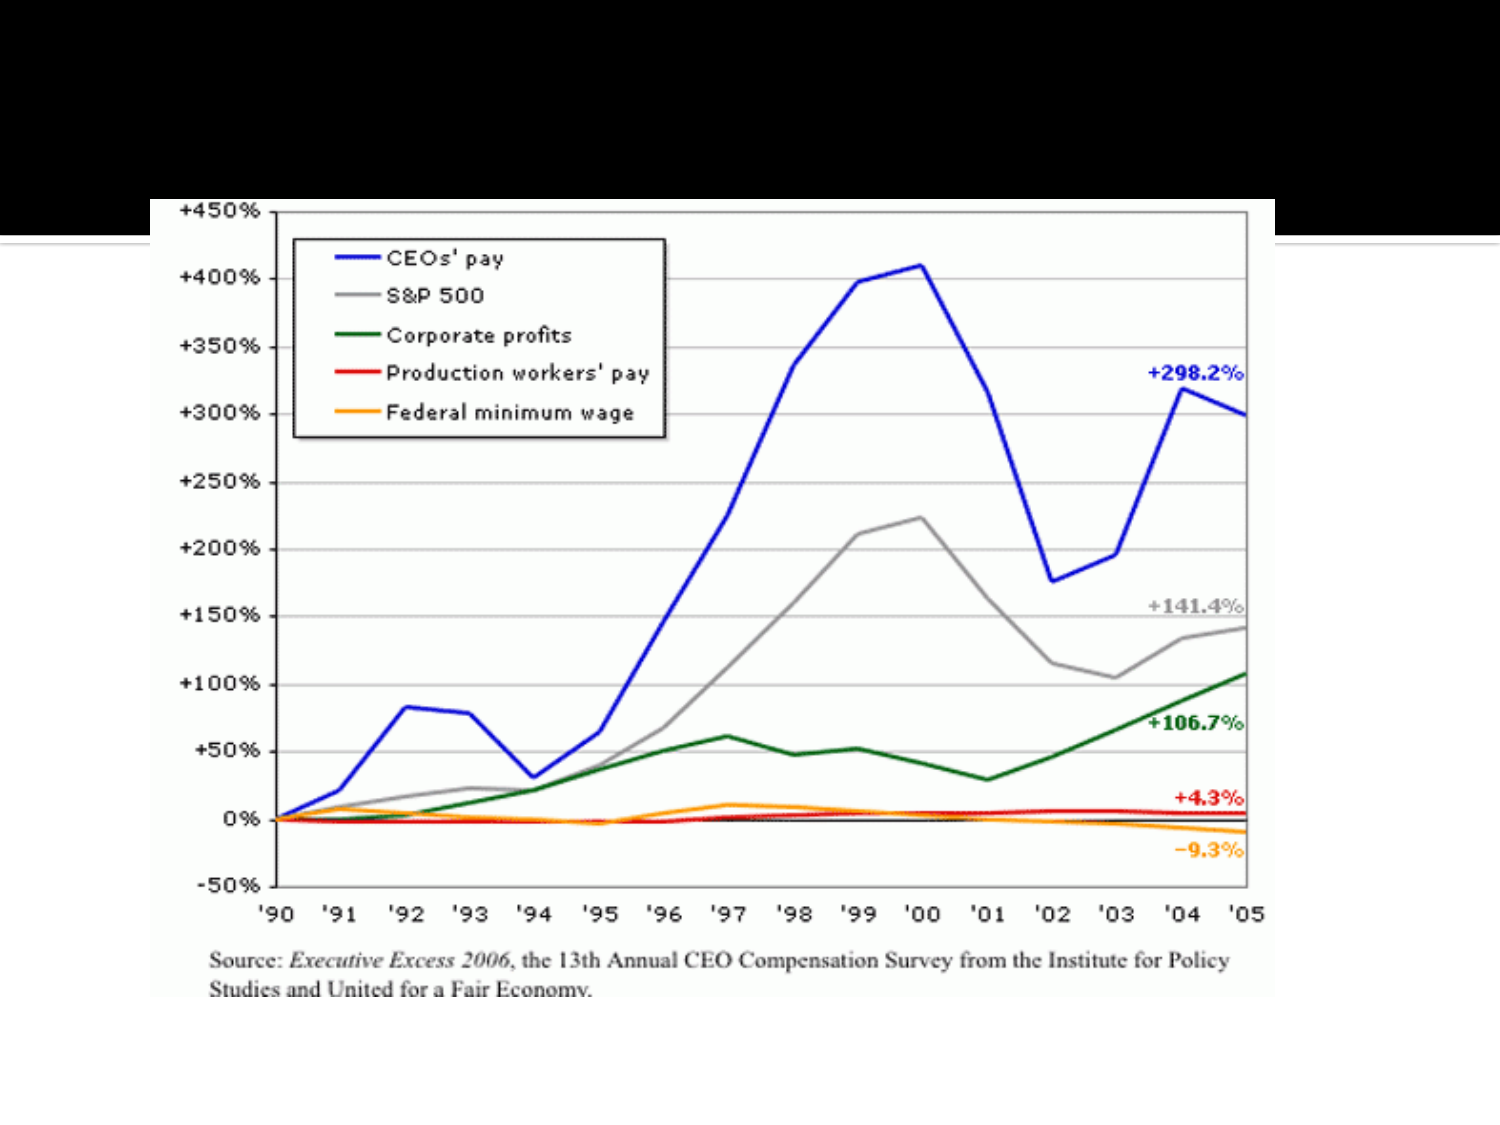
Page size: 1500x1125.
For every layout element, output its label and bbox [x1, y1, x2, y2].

picture [149, 199, 1275, 997]
